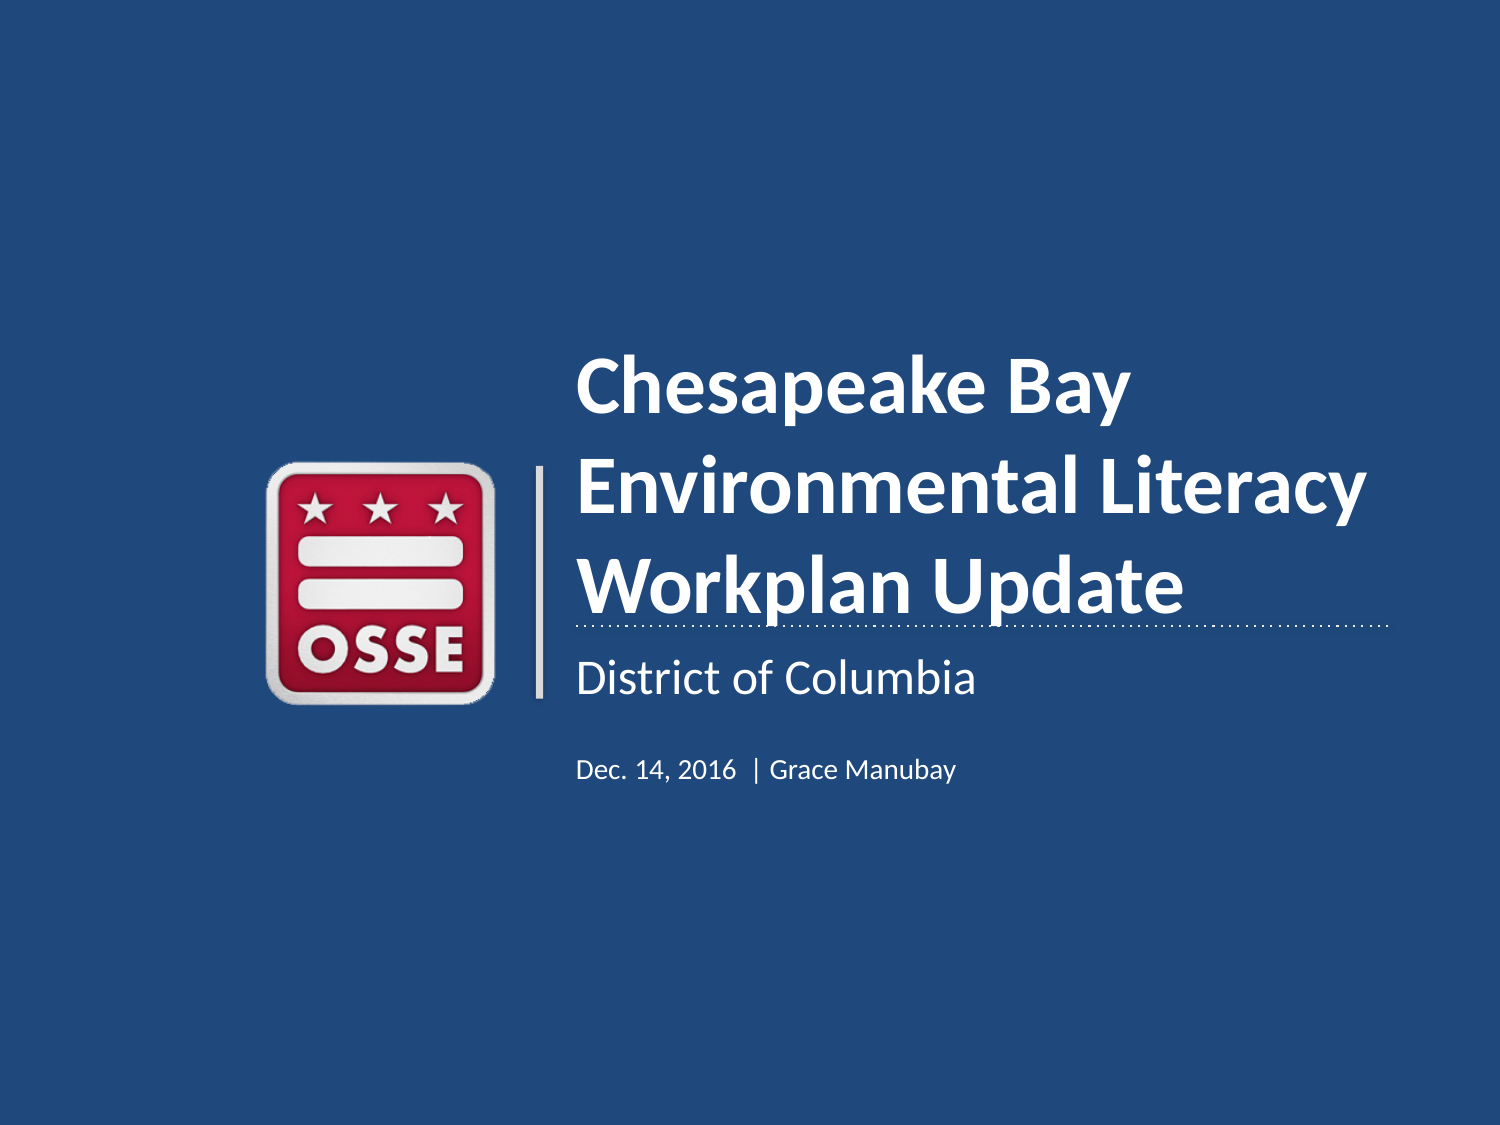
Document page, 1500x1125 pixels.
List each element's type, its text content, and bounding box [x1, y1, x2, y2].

list District of Columbia [561, 637, 1403, 716]
list Chesapeake Bay Environmental Literacy Workplan Update [561, 323, 1404, 632]
picture [259, 450, 508, 714]
list Dec. 14, 2016 | Grace Manubay [561, 742, 1403, 821]
